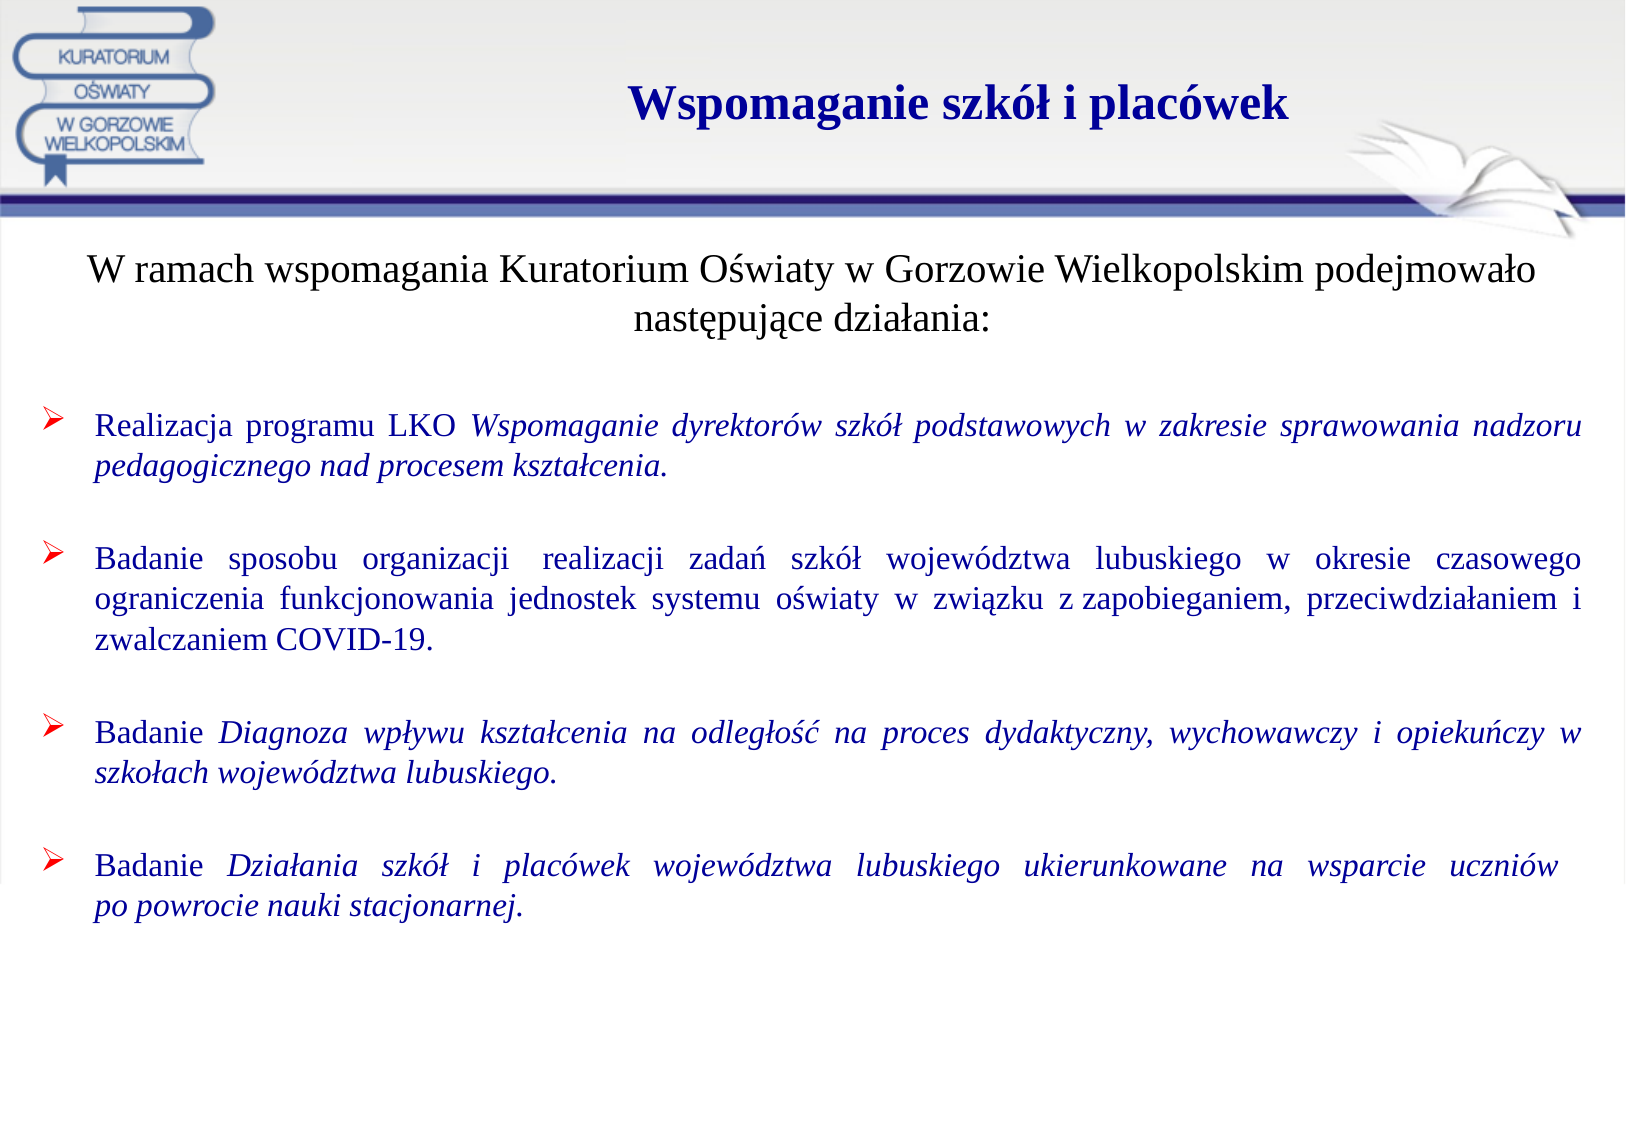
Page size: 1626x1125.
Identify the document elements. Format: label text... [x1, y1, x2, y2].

list W ramach wspomagania Kuratorium Oświaty w Gorzowie Wielkopolskim podejmowało następujące działania: Realizacja programu LKO Wspomaganie dyrektorów szkół podstawowych w zakresie sprawowania nadzoru pedagogicznego nad procesem kształcenia. Badanie sposobu organizacji realizacji zadań szkół województwa lubuskiego w okresie czasowego ograniczenia funkcjonowania jednostek systemu oświaty w związku z zapobieganiem, przeciwdziałaniem i zwalczaniem COVID-19. Badanie Diagnoza wpływu kształcenia na odległość na proces dydaktyczny, wychowawczy i opiekuńczy w szkołach województwa lubuskiego. Badanie Działania szkół i placówek województwa lubuskiego ukierunkowane na wsparcie uczniów po powrocie nauki stacjonarnej. [25, 234, 1600, 938]
picture [0, 0, 1626, 1125]
title Wspomaganie szkół i placówek [317, 23, 1600, 176]
